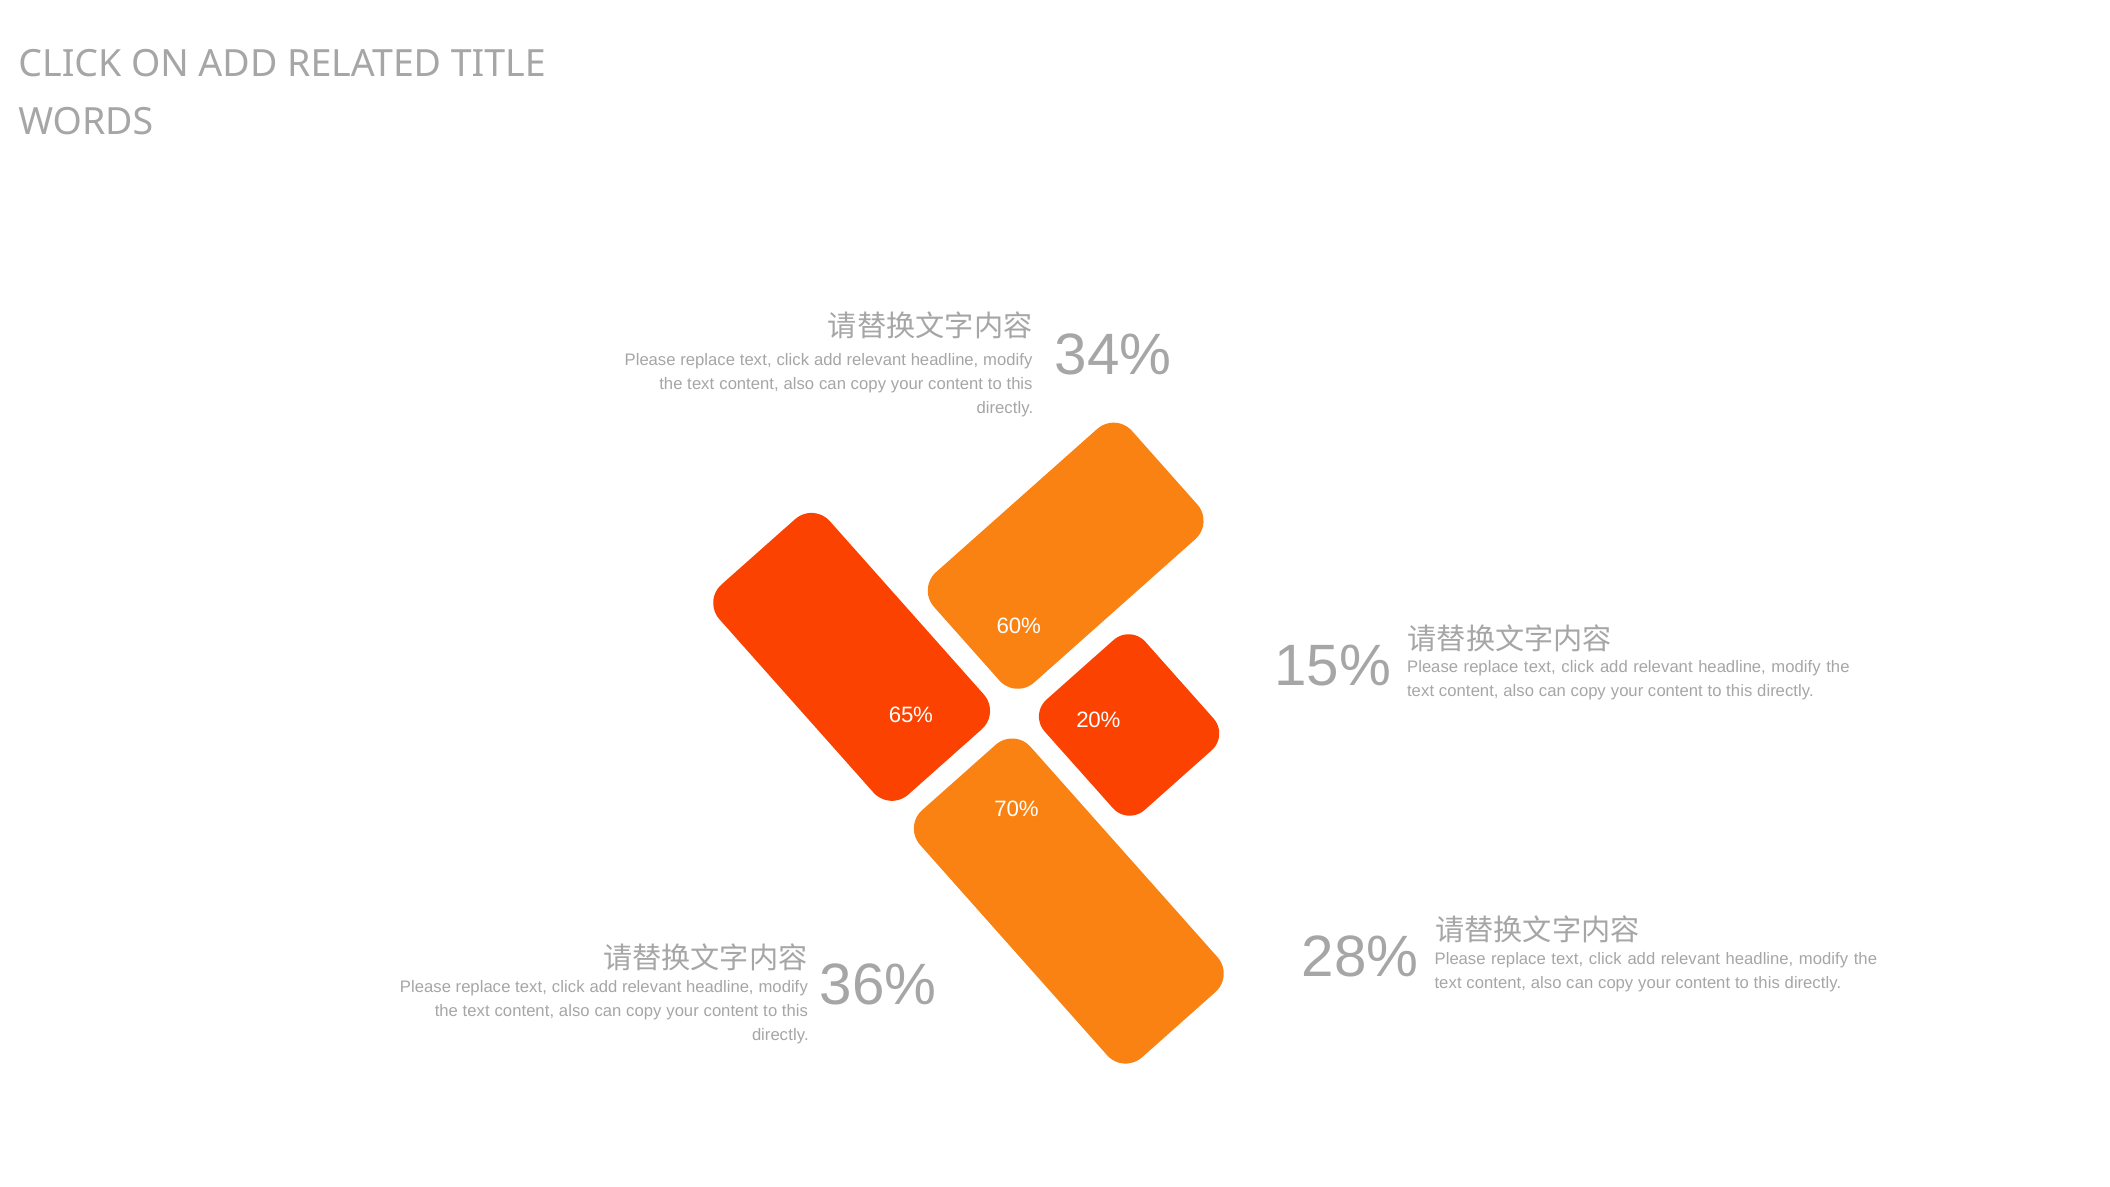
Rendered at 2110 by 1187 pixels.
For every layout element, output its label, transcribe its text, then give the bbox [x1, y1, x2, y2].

text_box [1037, 633, 1221, 817]
text_box 36% [819, 932, 937, 1017]
text_box 65% [873, 687, 948, 734]
text_box [912, 737, 1225, 1065]
text_box 20% [1061, 692, 1136, 740]
text_box [712, 511, 992, 802]
text_box 请替换文字内容 [1407, 613, 1613, 652]
text_box 28% [1301, 904, 1419, 989]
text_box 15% [1274, 613, 1392, 698]
text_box Please replace text, click add relevant headline, modify the text content, also can copy your content to this directly. [610, 344, 1034, 417]
text_box Please replace text, click add relevant headline, modify the text content, also can copy your content to this directly. [1406, 652, 1851, 700]
text_box [926, 421, 1205, 690]
text_box 请替换文字内容 [603, 932, 809, 971]
text_box 34% [1054, 302, 1172, 387]
text_box 70% [979, 781, 1054, 829]
text_box 请替换文字内容 [1435, 904, 1641, 943]
text_box CLICK ON ADD RELATED TITLE WORDS [3, 18, 595, 150]
text_box Please replace text, click add relevant headline, modify the text content, also can copy your content to this directly. [1434, 943, 1878, 992]
text_box 60% [981, 598, 1056, 646]
text_box Please replace text, click add relevant headline, modify the text content, also can copy your content to this directly. [385, 971, 809, 1044]
text_box 请替换文字内容 [827, 300, 1033, 342]
